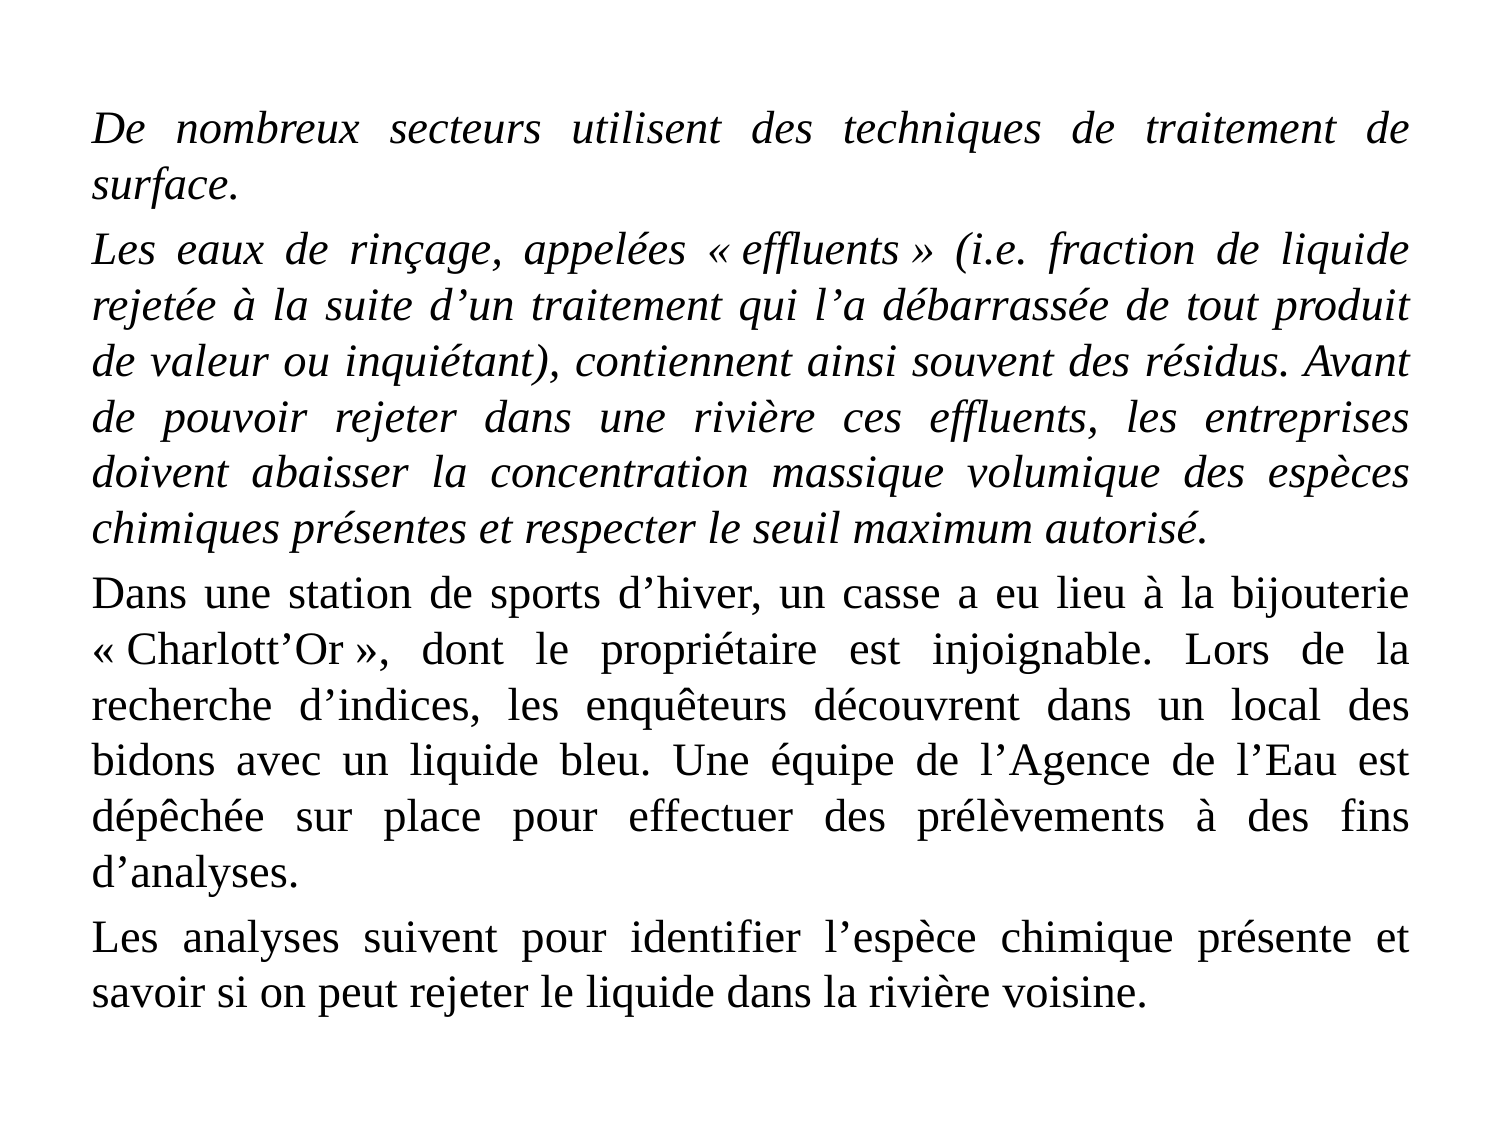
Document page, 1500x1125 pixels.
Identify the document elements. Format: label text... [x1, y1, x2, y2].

list De nombreux secteurs utilisent des techniques de traitement de surface. Les eaux de rinçage, appelées « effluents » (i.e. fraction de liquide rejetée à la suite d’un traitement qui l’a débarrassée de tout produit de valeur ou inquiétant), contiennent ainsi souvent des résidus. Avant de pouvoir rejeter dans une rivière ces effluents, les entreprises doivent abaisser la concentration massique volumique des espèces chimiques présentes et respecter le seuil maximum autorisé. Dans une station de sports d’hiver, un casse a eu lieu à la bijouterie « Charlott’Or », dont le propriétaire est injoignable. Lors de la recherche d’indices, les enquêteurs découvrent dans un local des bidons avec un liquide bleu. Une équipe de l’Agence de l’Eau est dépêchée sur place pour effectuer des prélèvements à des fins d’analyses. Les analyses suivent pour identifier l’espèce chimique présente et savoir si on peut rejeter le liquide dans la rivière voisine. [76, 90, 1427, 1047]
